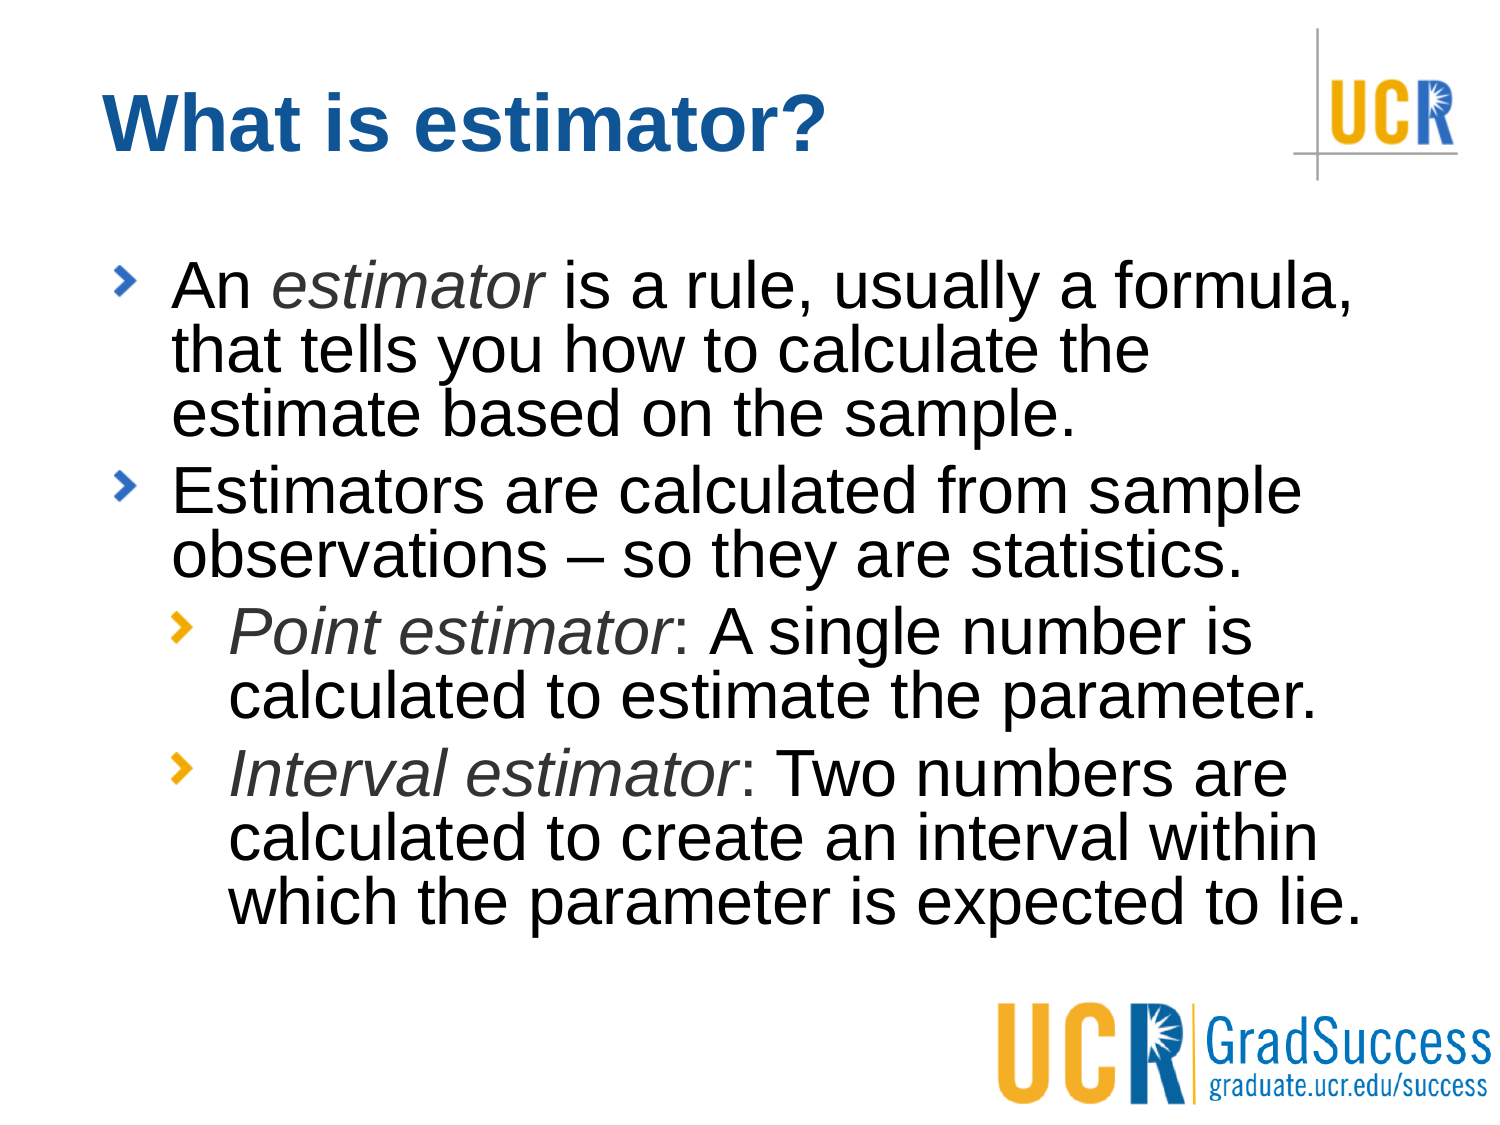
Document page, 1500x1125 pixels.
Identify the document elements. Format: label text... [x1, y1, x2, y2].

list An estimator is a rule, usually a formula, that tells you how to calculate the estimate based on the sample. Estimators are calculated from sample observations – so they are statistics. Point estimator: A single number is calculated to estimate the parameter. Interval estimator: Two numbers are calculated to create an interval within which the parameter is expected to lie. [99, 249, 1438, 988]
picture [171, 611, 197, 645]
picture [1282, 0, 1500, 196]
picture [114, 265, 141, 298]
title What is estimator? [87, 24, 1225, 175]
picture [114, 470, 141, 503]
picture [171, 752, 197, 786]
